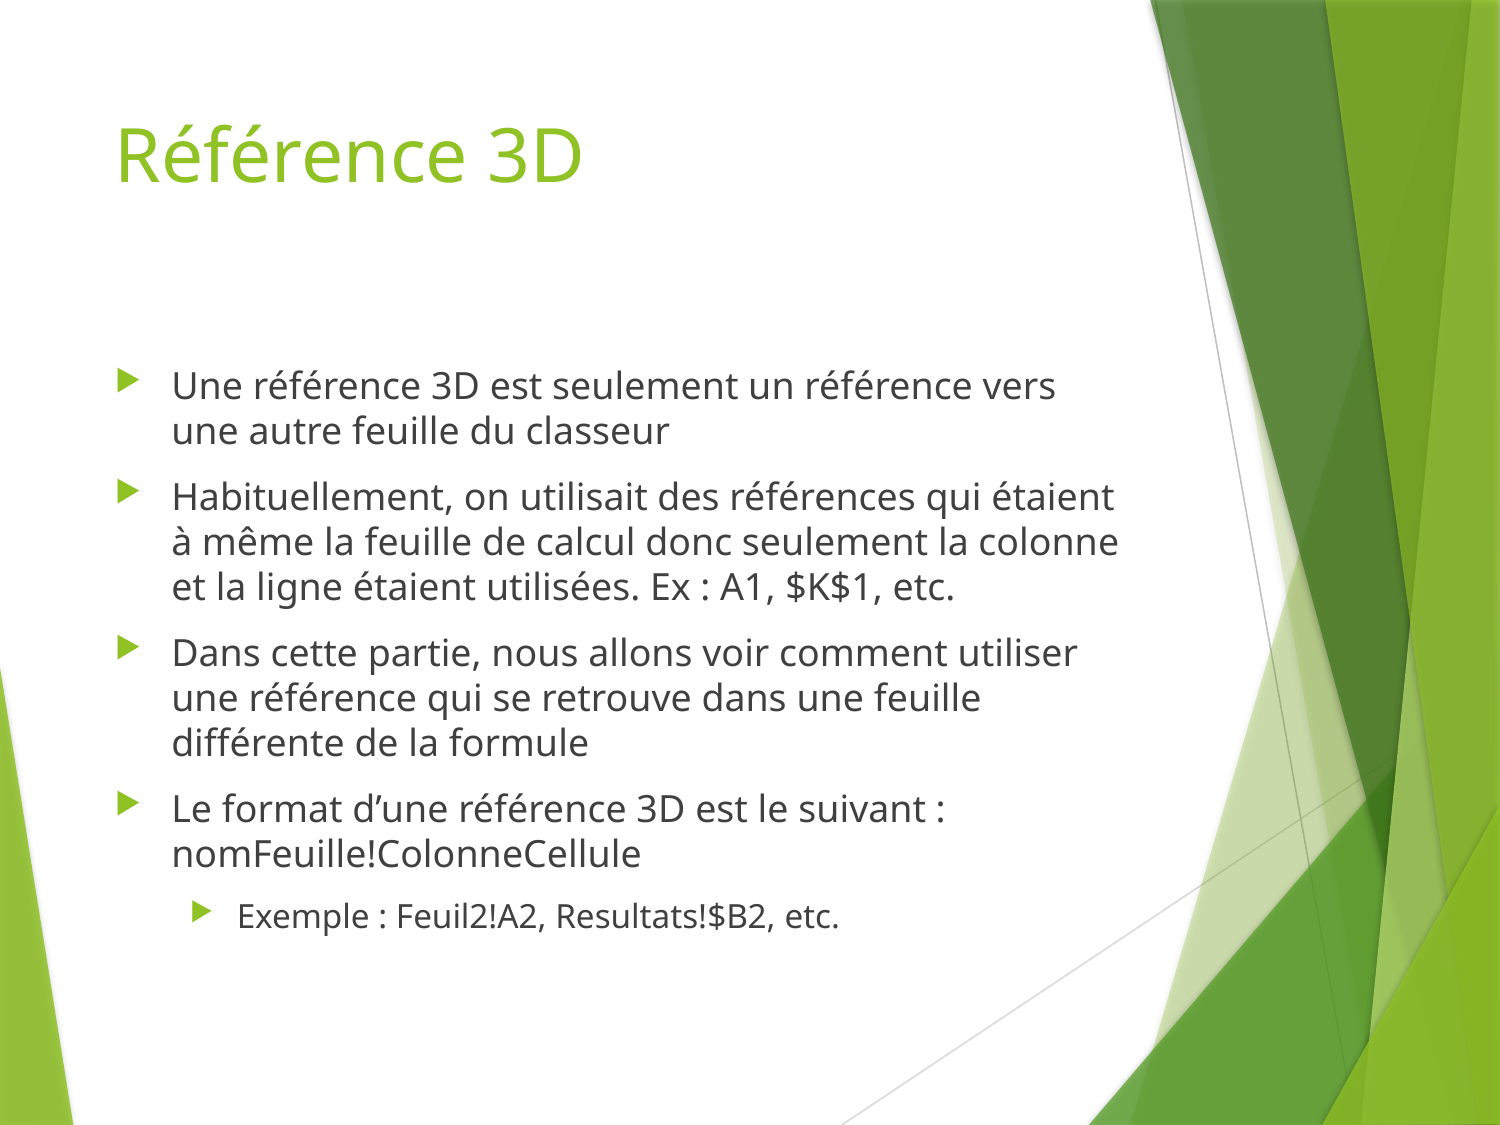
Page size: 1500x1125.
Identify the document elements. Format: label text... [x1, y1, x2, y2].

list Une référence 3D est seulement un référence vers une autre feuille du classeur Habituellement, on utilisait des références qui étaient à même la feuille de calcul donc seulement la colonne et la ligne étaient utilisées. Ex : A1, $K$1, etc. Dans cette partie, nous allons voir comment utiliser une référence qui se retrouve dans une feuille différente de la formule Le format d’une référence 3D est le suivant : nomFeuille!ColonneCellule Exemple : Feuil2!A2, Resultats!$B2, etc. [99, 354, 1142, 992]
title Référence 3D [99, 99, 1142, 317]
